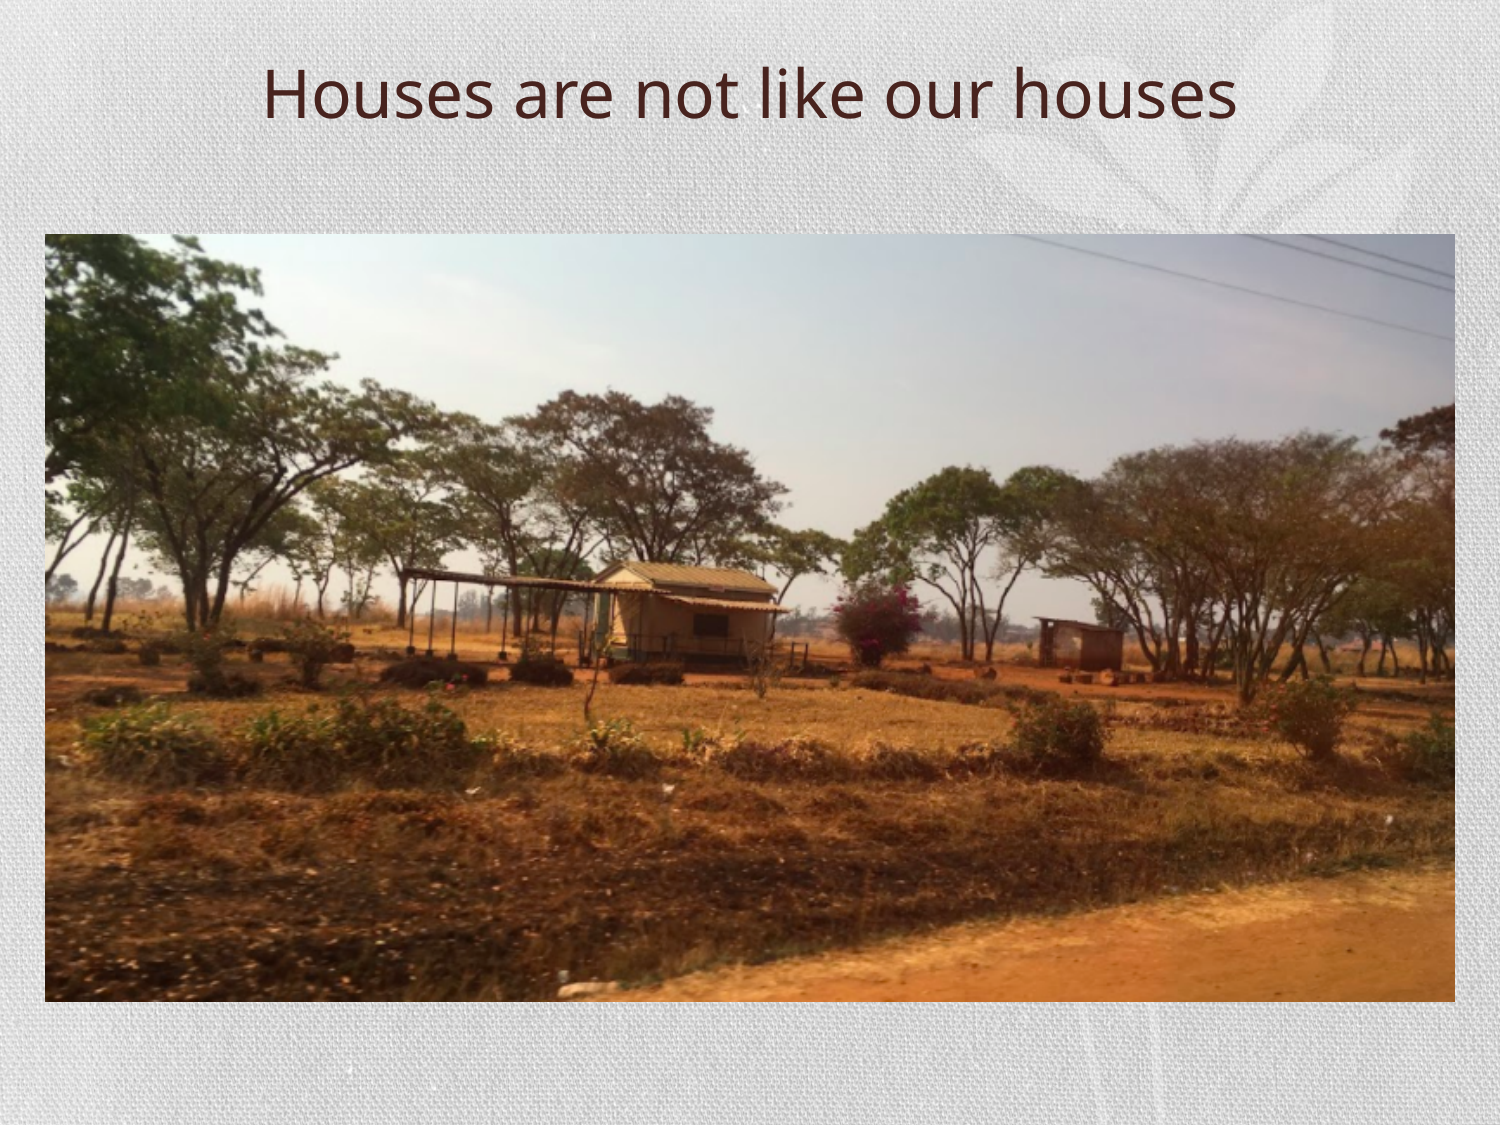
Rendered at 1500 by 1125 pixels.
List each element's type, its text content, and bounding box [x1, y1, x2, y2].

title Houses are not like our houses [45, 42, 1455, 213]
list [44, 234, 1456, 1002]
